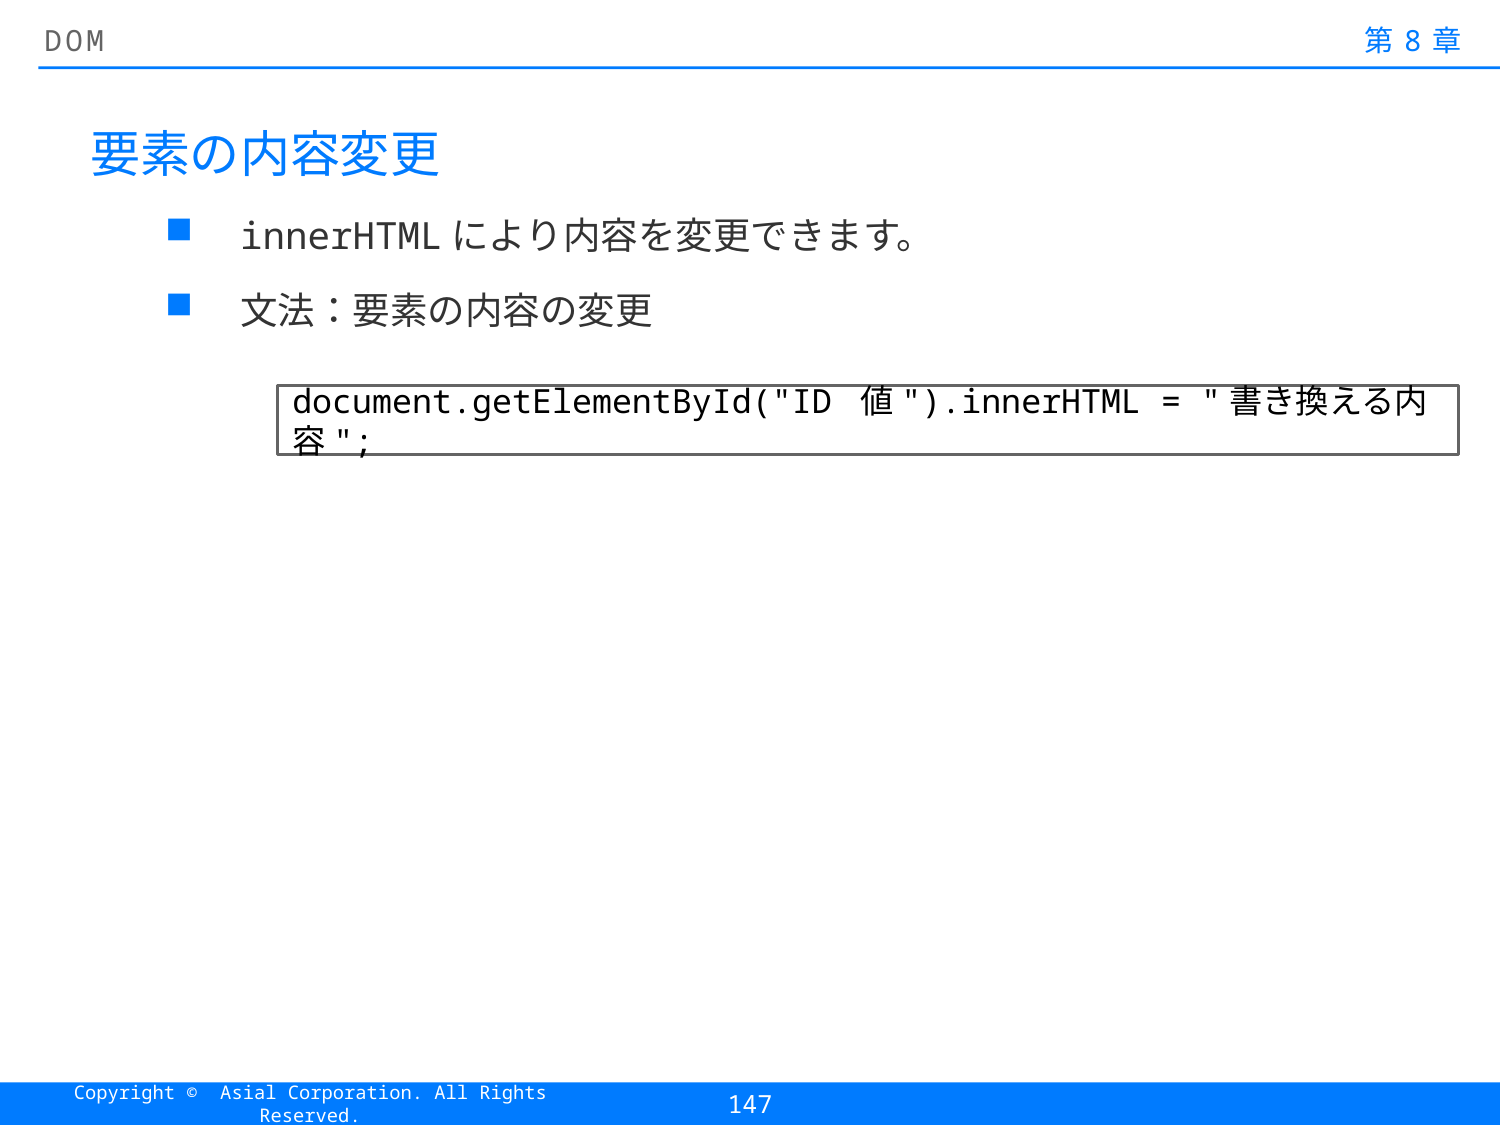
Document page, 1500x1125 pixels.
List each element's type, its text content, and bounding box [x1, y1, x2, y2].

list 要素の内容変更 innerHTMLにより内容を変更できます。 文法：要素の内容の変更 [75, 84, 1425, 988]
slide_number 147 [581, 1075, 919, 1125]
text_box document.getElementById("ID 値").innerHTML = "書き換える内容"; [275, 383, 1461, 457]
title DOM [29, 7, 702, 72]
list 第8章 [702, 7, 1477, 72]
